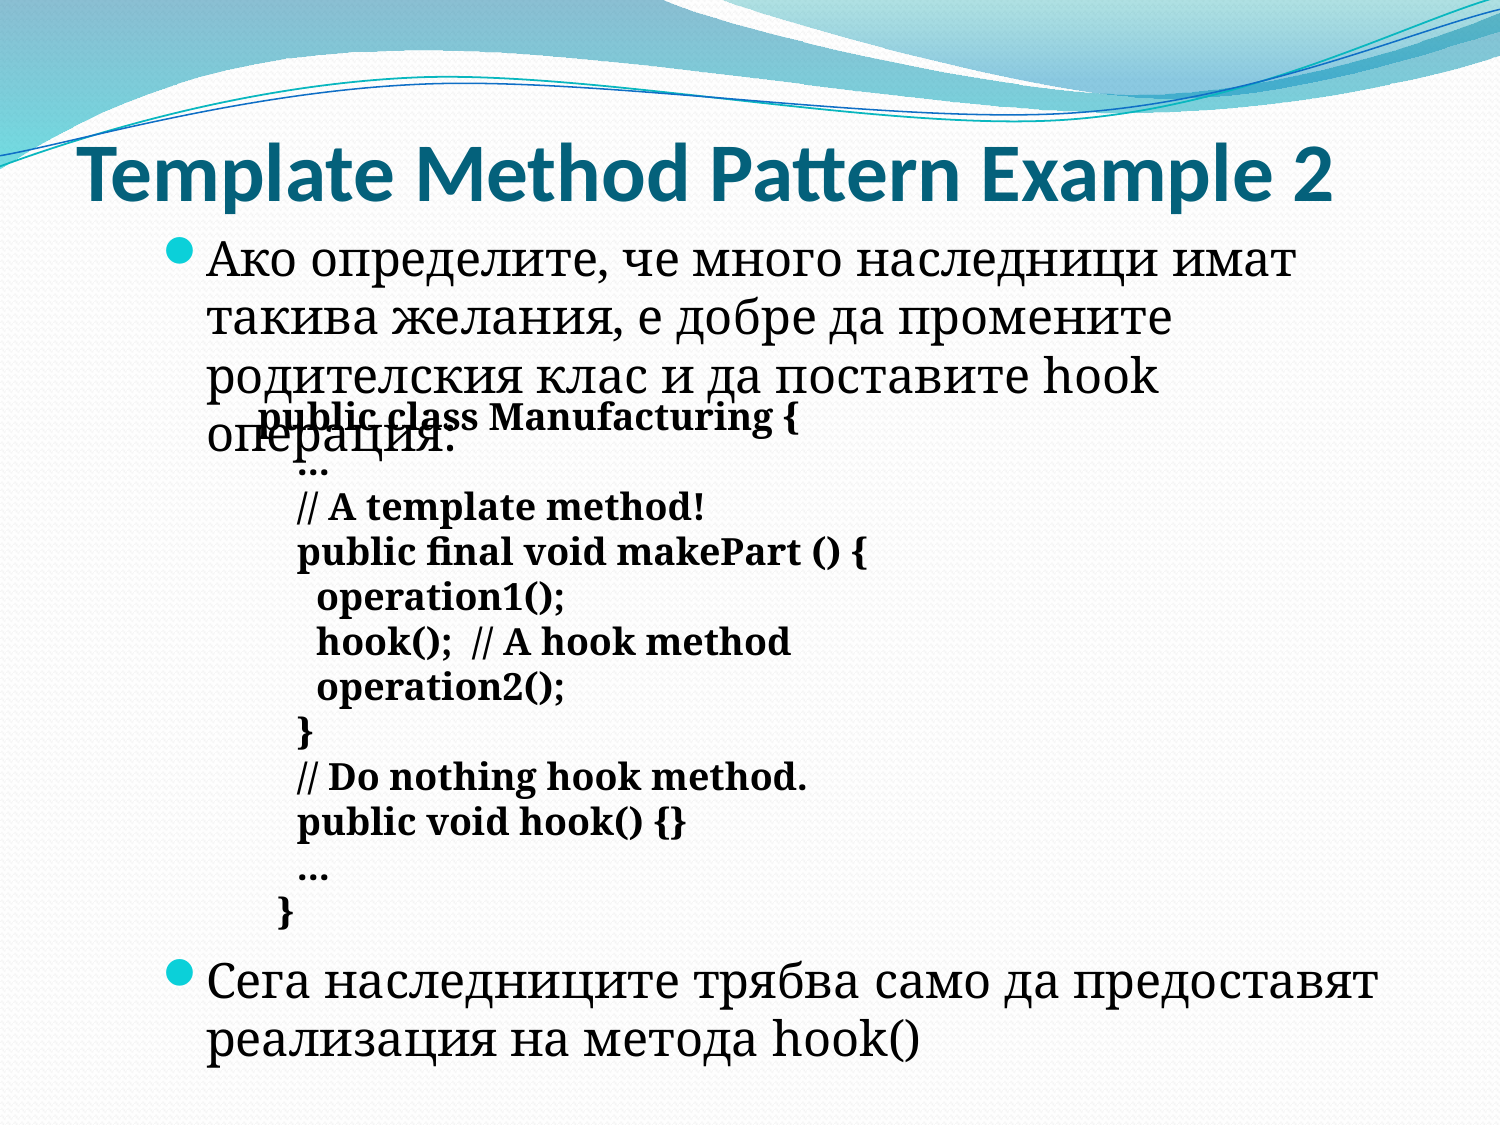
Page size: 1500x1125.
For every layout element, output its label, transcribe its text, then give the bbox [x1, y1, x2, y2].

title Template Method Pattern Example 2 [76, 30, 1427, 219]
text_box public class Manufacturing { ... // A template method! public final void makePart () { operation1(); hook(); // A hook method operation2(); } // Do nothing hook method. public void hook() {} ... } [233, 385, 1188, 940]
list Ако определите, че много наследници имат такива желания, е добре да промените родителския клас и да поставите hook операция: Сега наследниците трябва само да предоставят реализация на метода hook() [147, 219, 1423, 1077]
